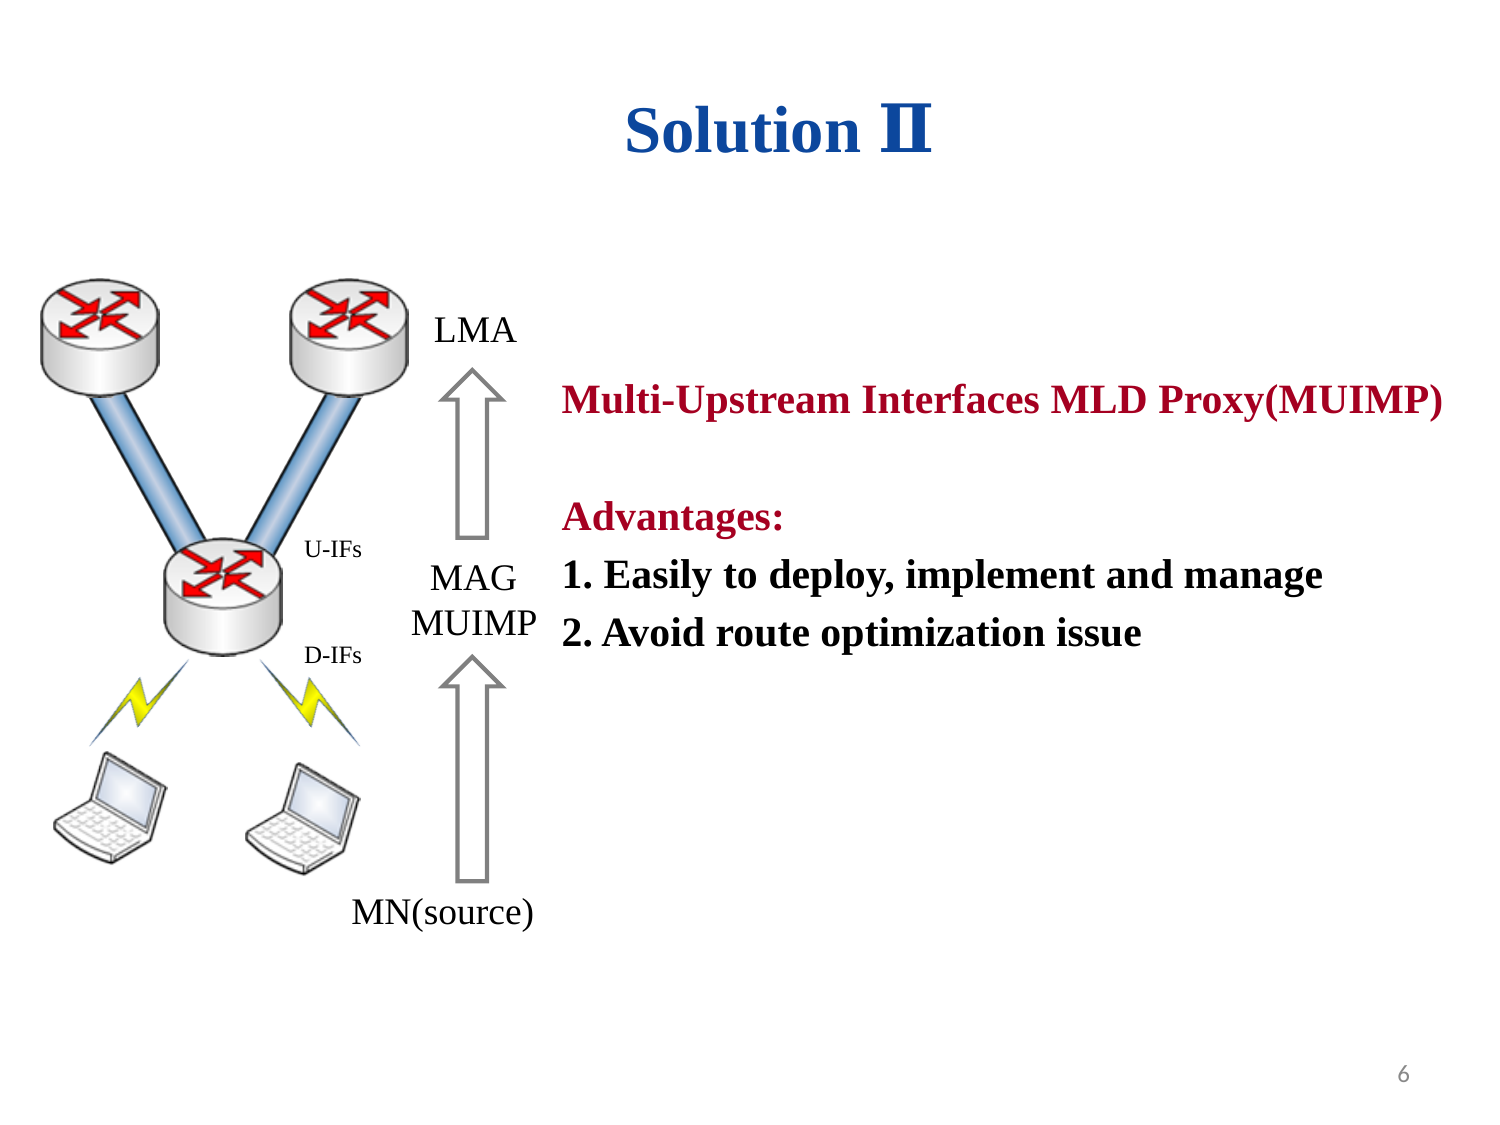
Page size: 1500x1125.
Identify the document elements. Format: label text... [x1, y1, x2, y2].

text_box MAG MUIMP [312, 545, 546, 651]
picture [9, 278, 440, 867]
text_box D-IFs [171, 631, 502, 677]
text_box Solution Ⅱ [183, 55, 1376, 197]
picture [244, 762, 361, 879]
slide_number 6 [1074, 1042, 1425, 1103]
text_box MN(source) [336, 880, 653, 940]
text_box [442, 677, 502, 882]
text_box U-IFs [171, 525, 502, 570]
text_box LMA [419, 297, 597, 358]
picture [243, 677, 377, 759]
text_box Multi-Upstream Interfaces MLD Proxy(MUIMP) Advantages: 1. Easily to deploy, implement and manage 2. Avoid route optimization issue [546, 364, 1495, 964]
text_box [442, 370, 502, 525]
